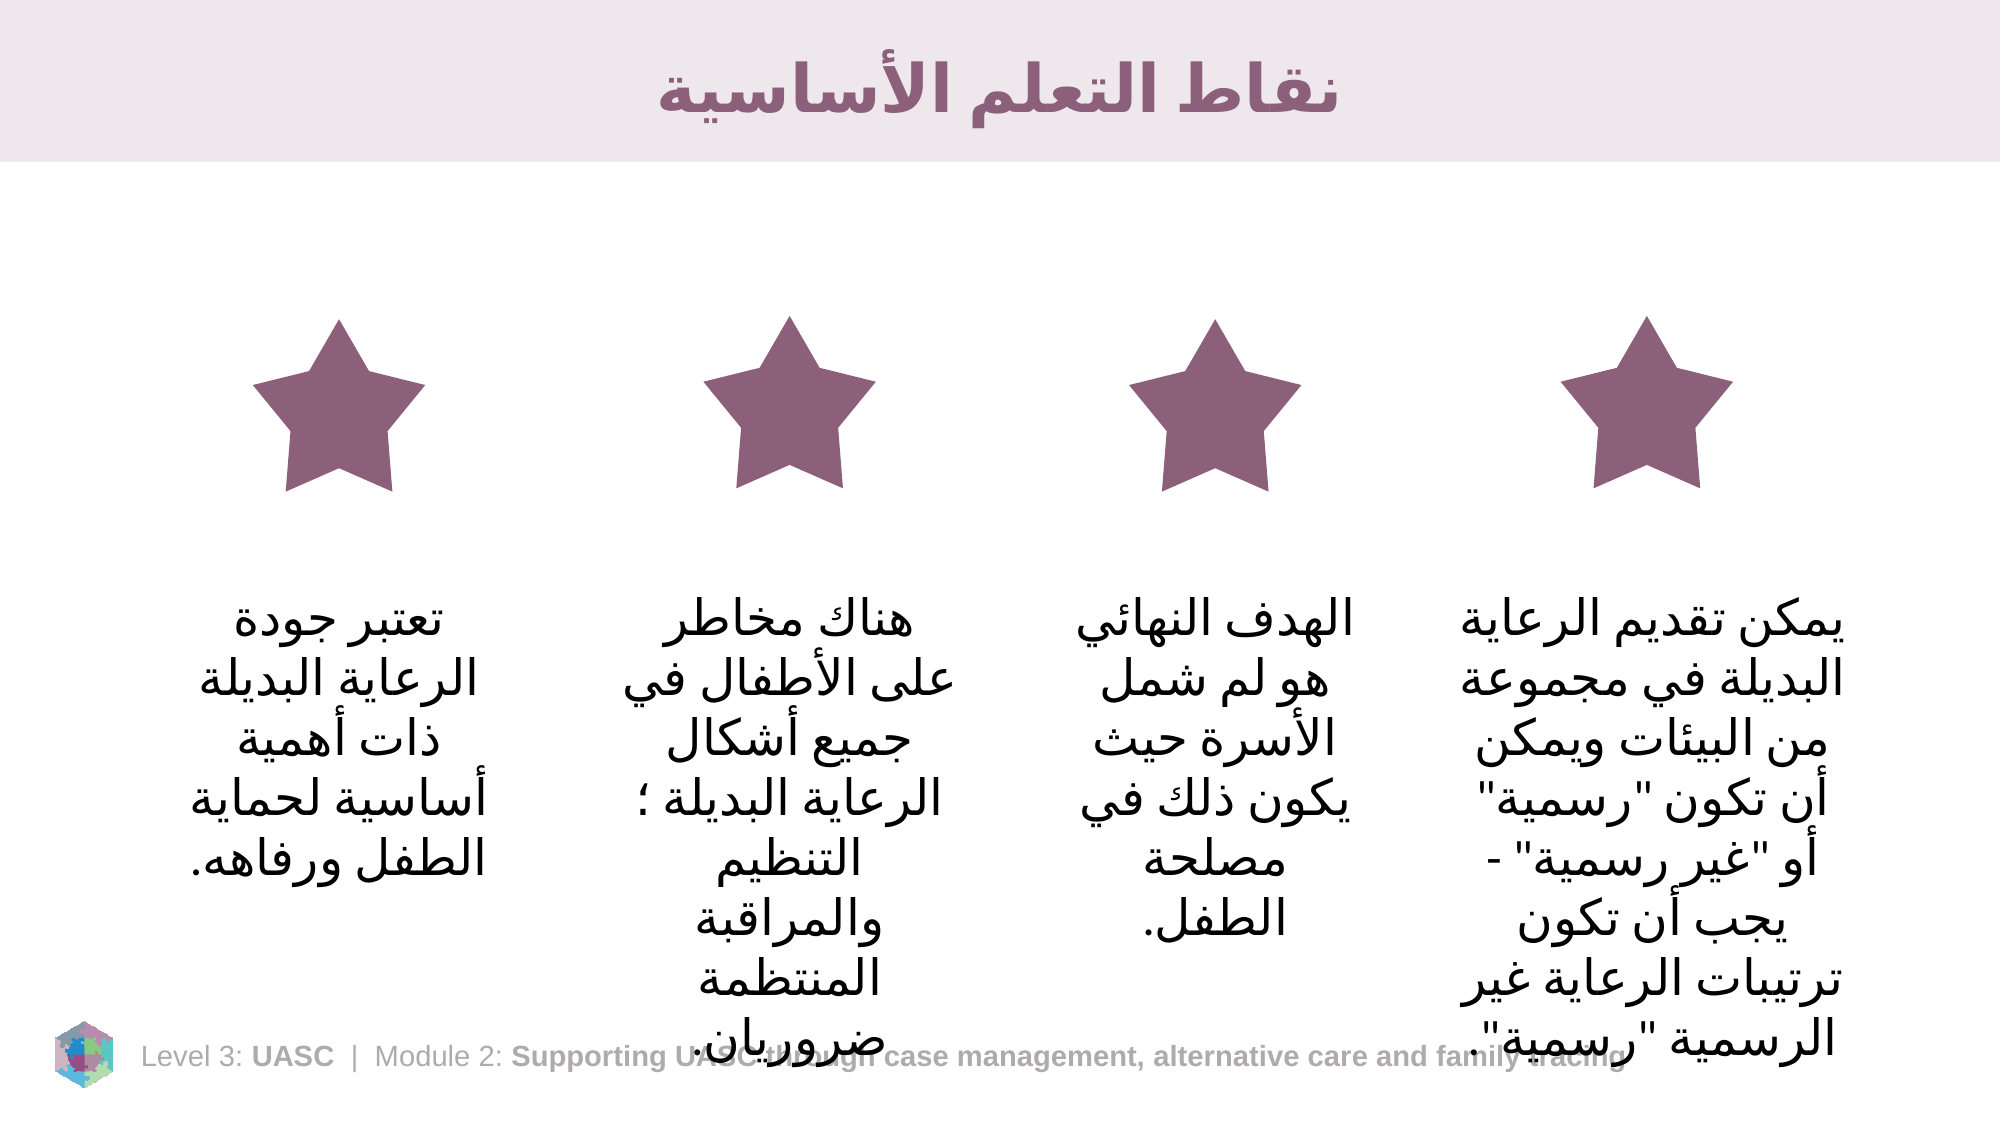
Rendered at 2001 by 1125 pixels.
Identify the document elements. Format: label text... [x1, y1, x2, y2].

text_box [703, 315, 876, 489]
text_box يمكن تقديم الرعاية البديلة في مجموعة من البيئات ويمكن أن تكون "رسمية" أو "غير رسمية" - يجب أن تكون ترتيبات الرعاية غير الرسمية "رسمية". [1443, 578, 1863, 1074]
text_box [1560, 315, 1734, 489]
title نقاط التعلم الأساسية [137, 19, 1863, 163]
picture [55, 1021, 113, 1088]
text_box [252, 319, 426, 492]
text_box تعتبر جودة الرعاية البديلة ذات أهمية أساسية لحماية الطفل ورفاهه. [154, 578, 524, 894]
text_box [1129, 319, 1302, 492]
text_box [0, 0, 2000, 162]
text_box هناك مخاطر على الأطفال في جميع أشكال الرعاية البديلة ؛ التنظيم والمراقبة المنتظمة ضروريان. [604, 578, 975, 1074]
text_box الهدف النهائي هو لم شمل الأسرة حيث يكون ذلك في مصلحة الطفل. [1055, 578, 1375, 954]
